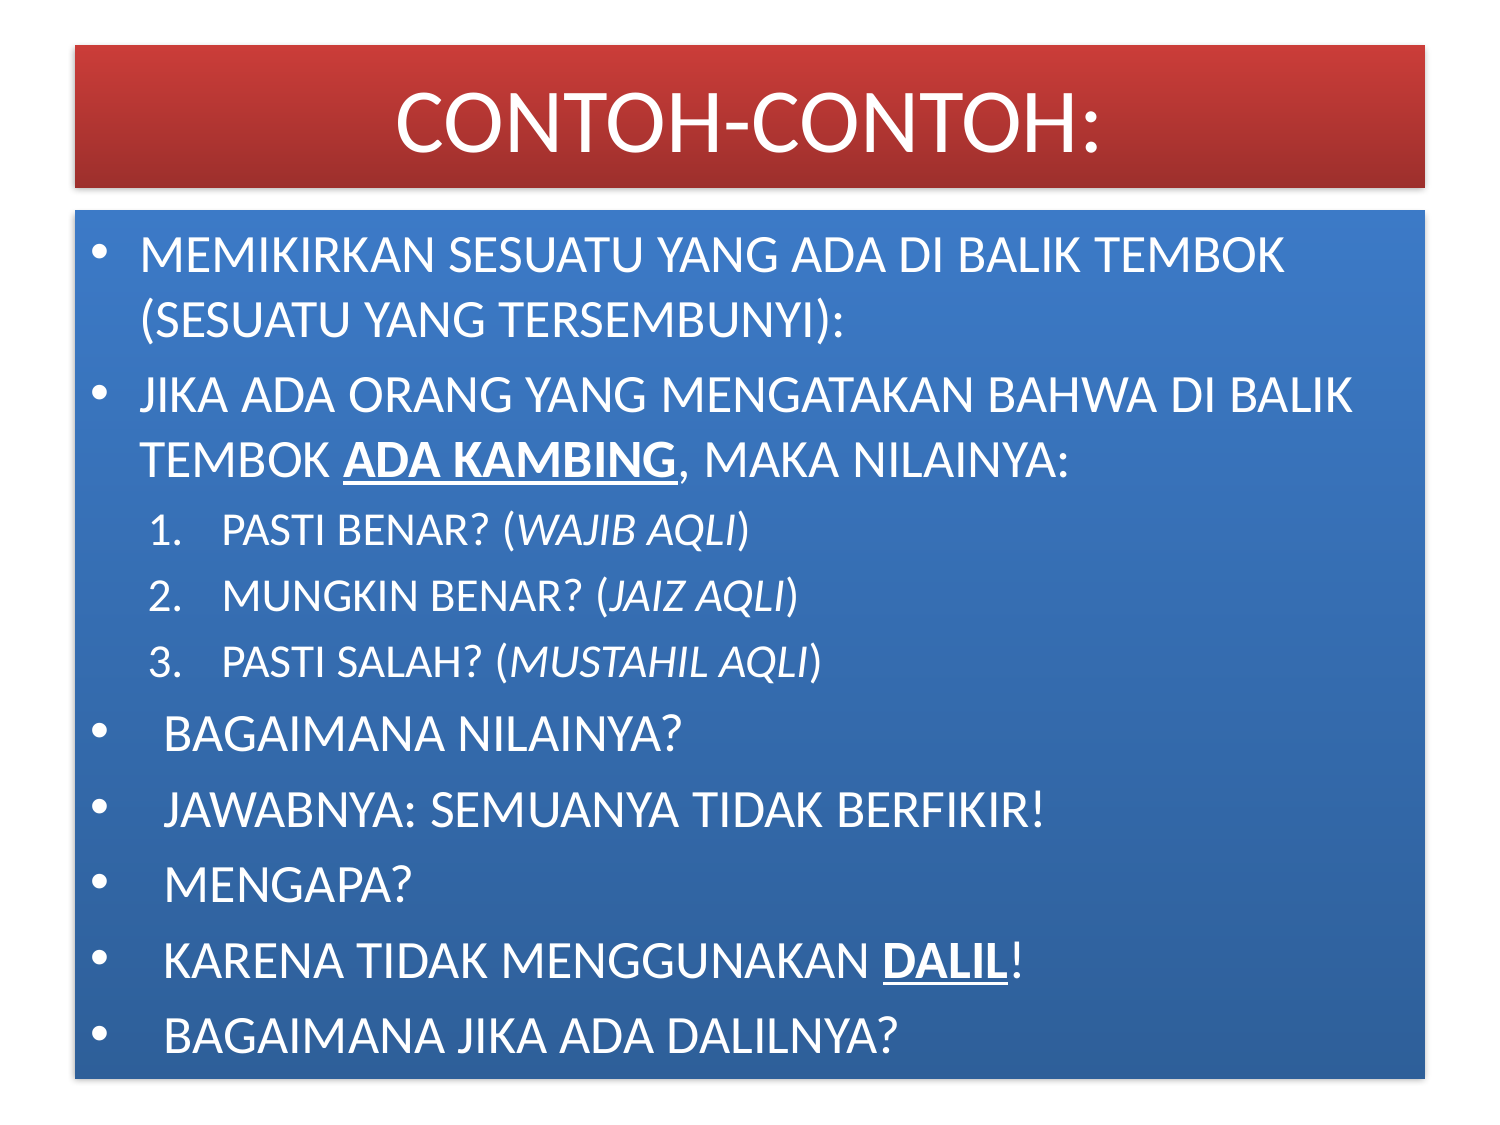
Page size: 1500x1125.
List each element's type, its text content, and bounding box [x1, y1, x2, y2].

title CONTOH-CONTOH: [75, 45, 1425, 188]
list MEMIKIRKAN SESUATU YANG ADA DI BALIK TEMBOK (SESUATU YANG TERSEMBUNYI): JIKA ADA ORANG YANG MENGATAKAN BAHWA DI BALIK TEMBOK ADA KAMBING, MAKA NILAINYA: PASTI BENAR? (WAJIB AQLI) MUNGKIN BENAR? (JAIZ AQLI) PASTI SALAH? (MUSTAHIL AQLI) BAGAIMANA NILAINYA? JAWABNYA: SEMUANYA TIDAK BERFIKIR! MENGAPA? KARENA TIDAK MENGGUNAKAN DALIL! BAGAIMANA JIKA ADA DALILNYA? [75, 210, 1425, 1079]
